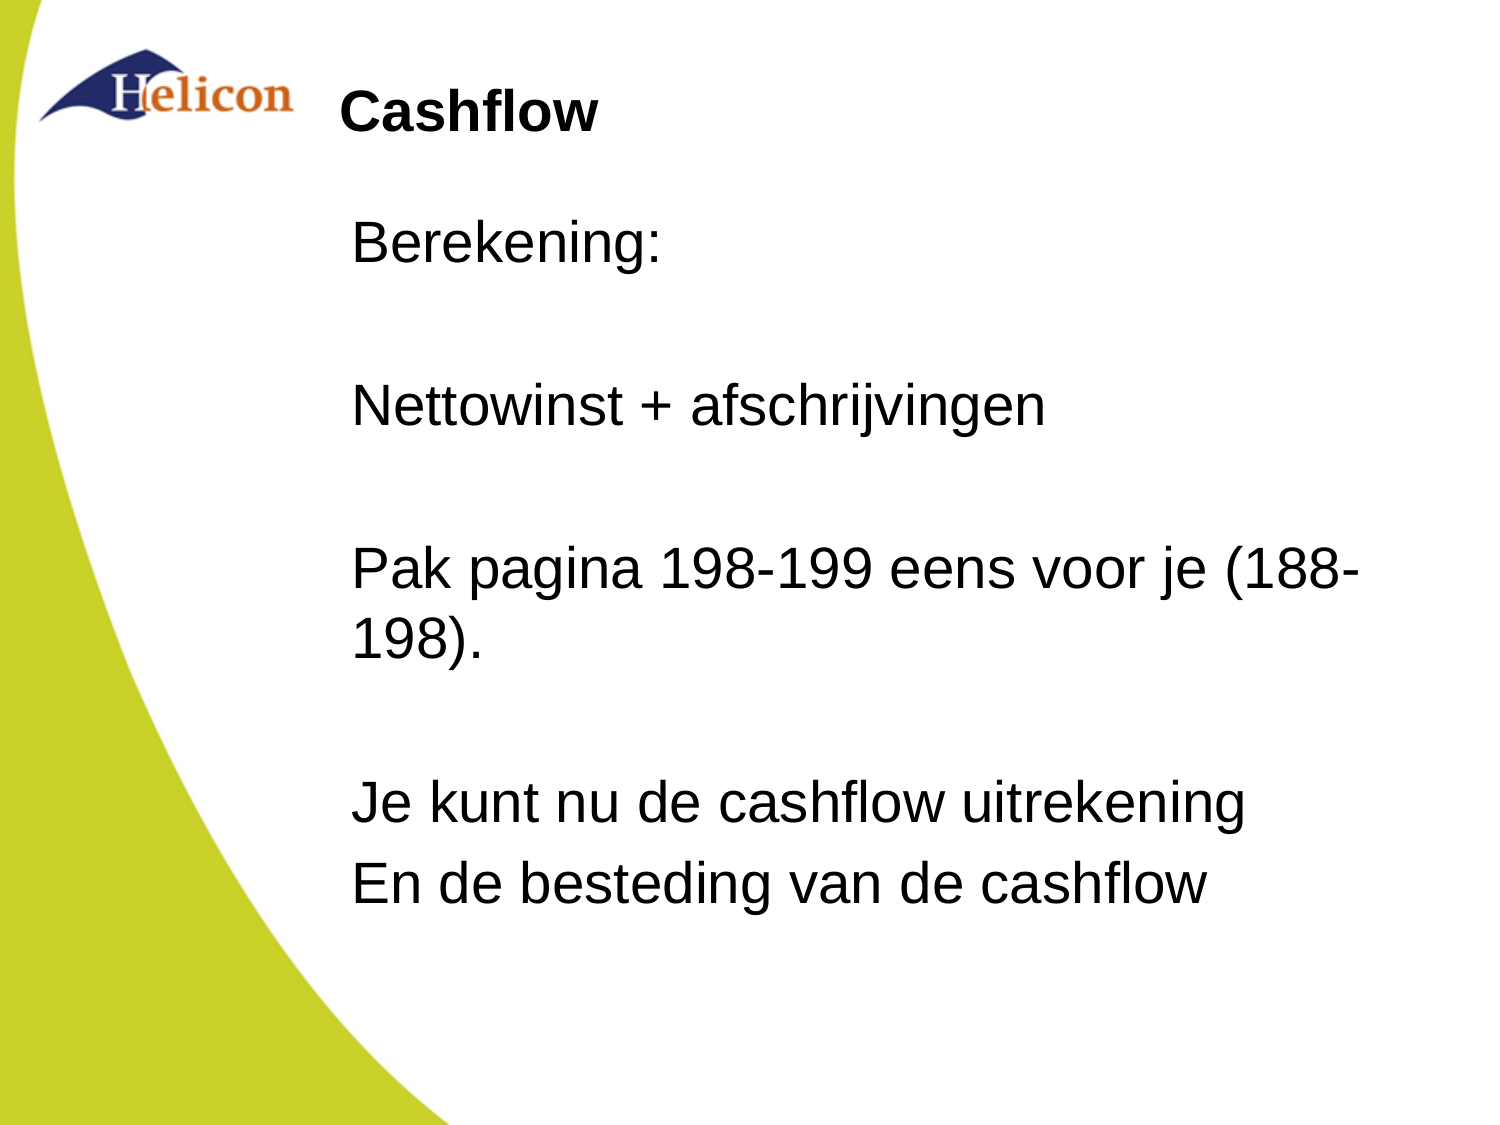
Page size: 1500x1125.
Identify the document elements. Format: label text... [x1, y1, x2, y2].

picture [0, 0, 1500, 1125]
list Berekening: Nettowinst + afschrijvingen Pak pagina 198-199 eens voor je (188-198). Je kunt nu de cashflow uitrekening En de besteding van de cashflow [336, 196, 1425, 1005]
title Cashflow [324, 54, 1415, 161]
